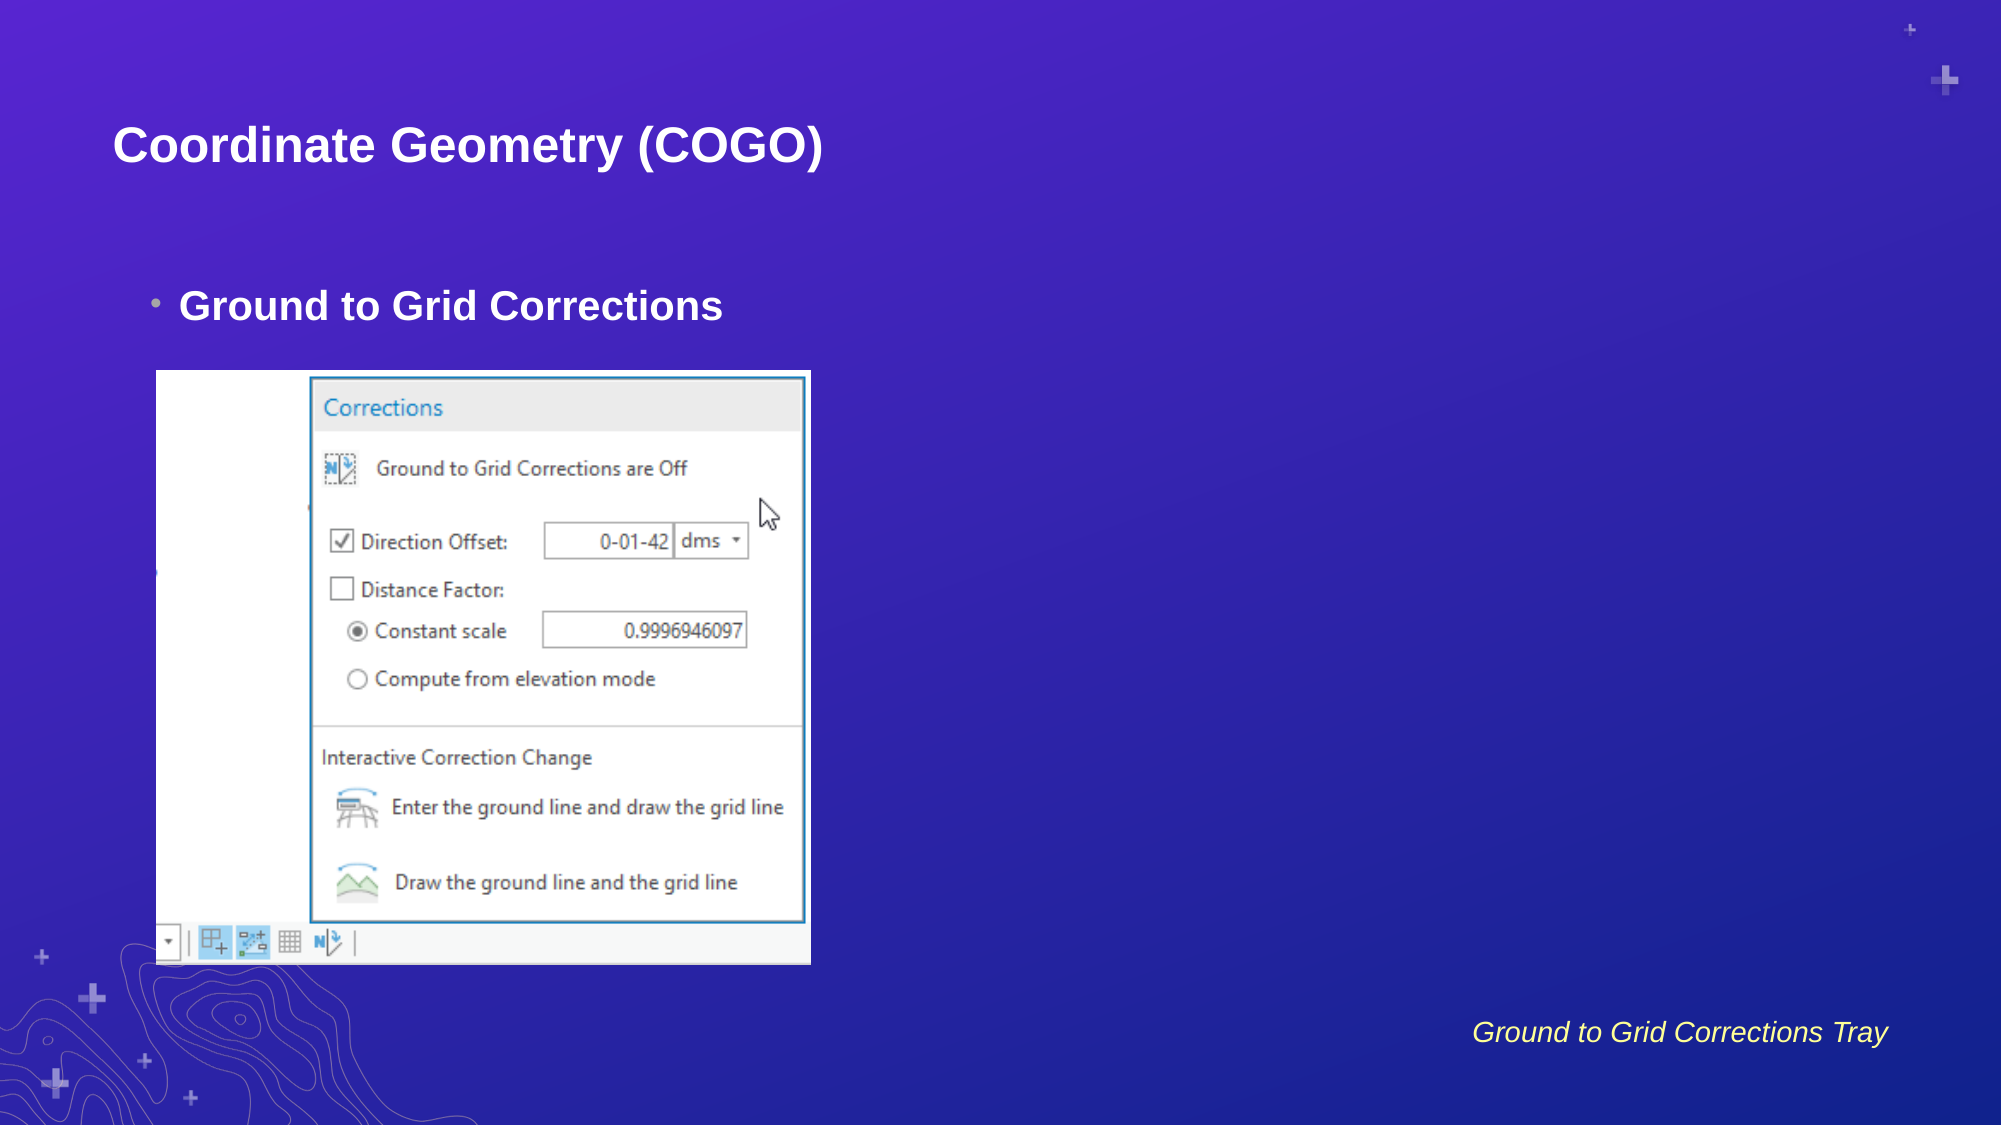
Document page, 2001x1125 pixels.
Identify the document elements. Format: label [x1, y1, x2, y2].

text_box [0, 0, 2000, 1125]
picture [156, 369, 811, 965]
